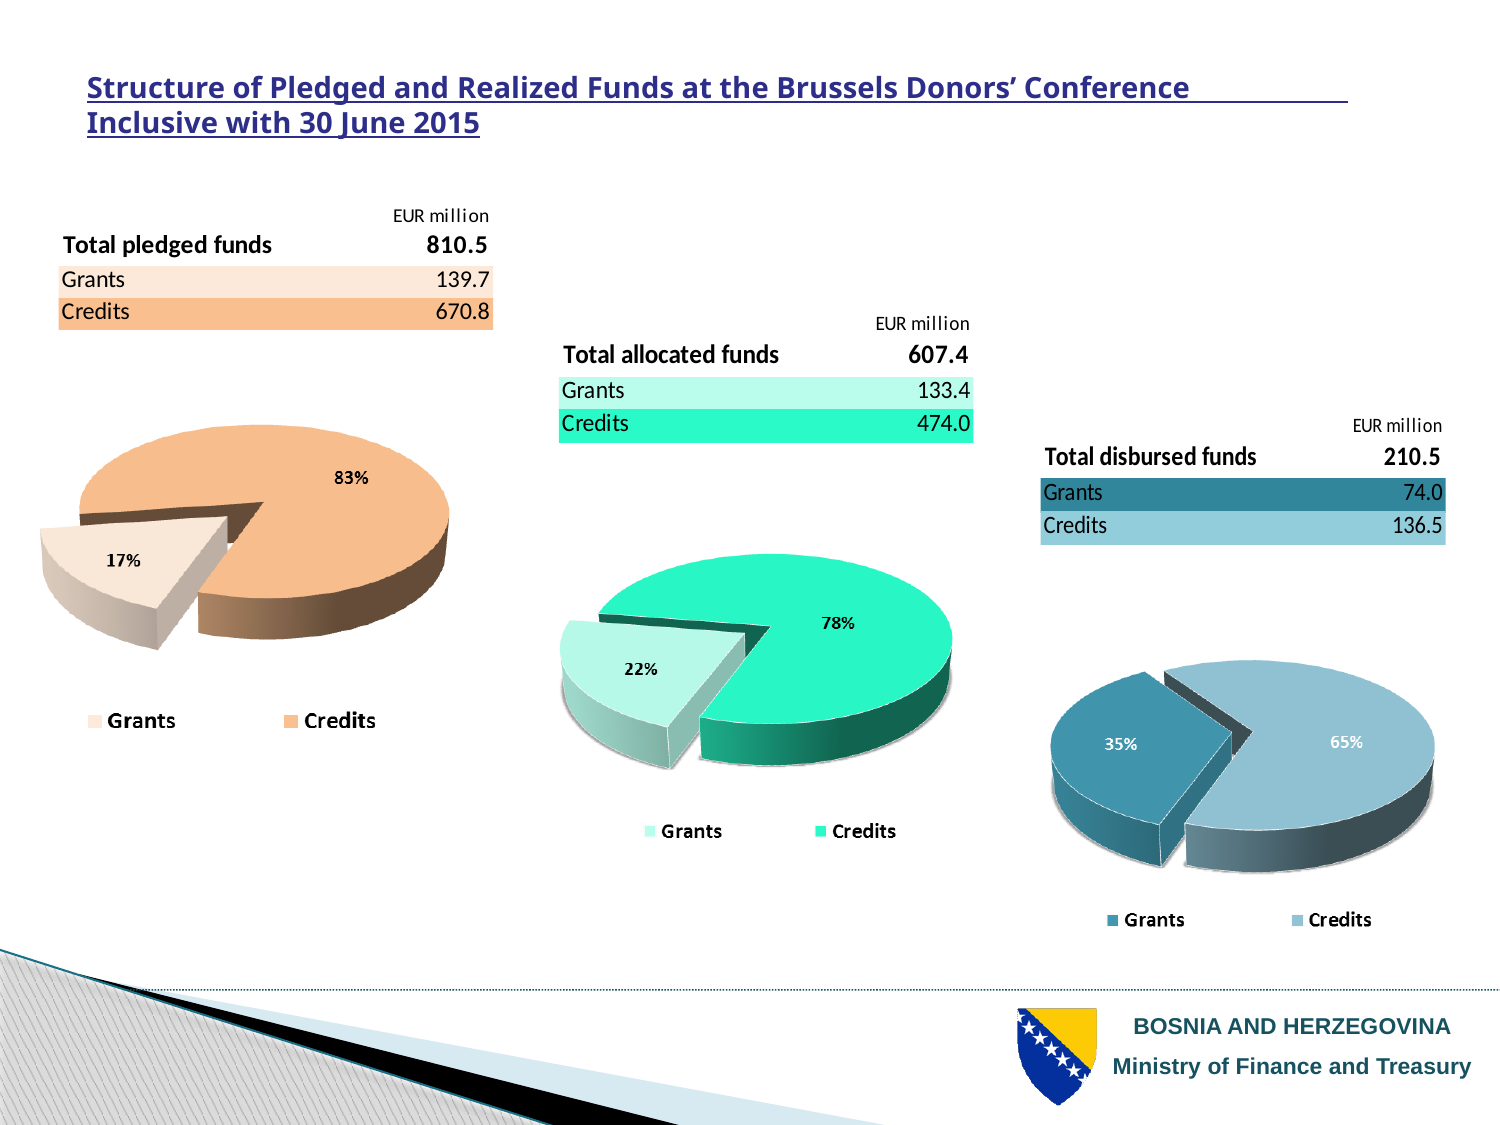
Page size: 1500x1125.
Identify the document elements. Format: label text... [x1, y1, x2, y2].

picture [1022, 624, 1452, 938]
picture [557, 307, 976, 444]
text_box BOSNIA AND HERZEGOVINA Ministry of Finance and Treasury [1096, 1004, 1489, 1125]
picture [56, 199, 495, 332]
text_box Structure of Pledged and Realized Funds at the Brussels Donors’ Conference Inclusive with 30 June 2015 [72, 62, 1447, 148]
picture [1017, 1008, 1098, 1106]
picture [5, 399, 476, 761]
picture [1038, 409, 1448, 546]
picture [531, 525, 976, 852]
